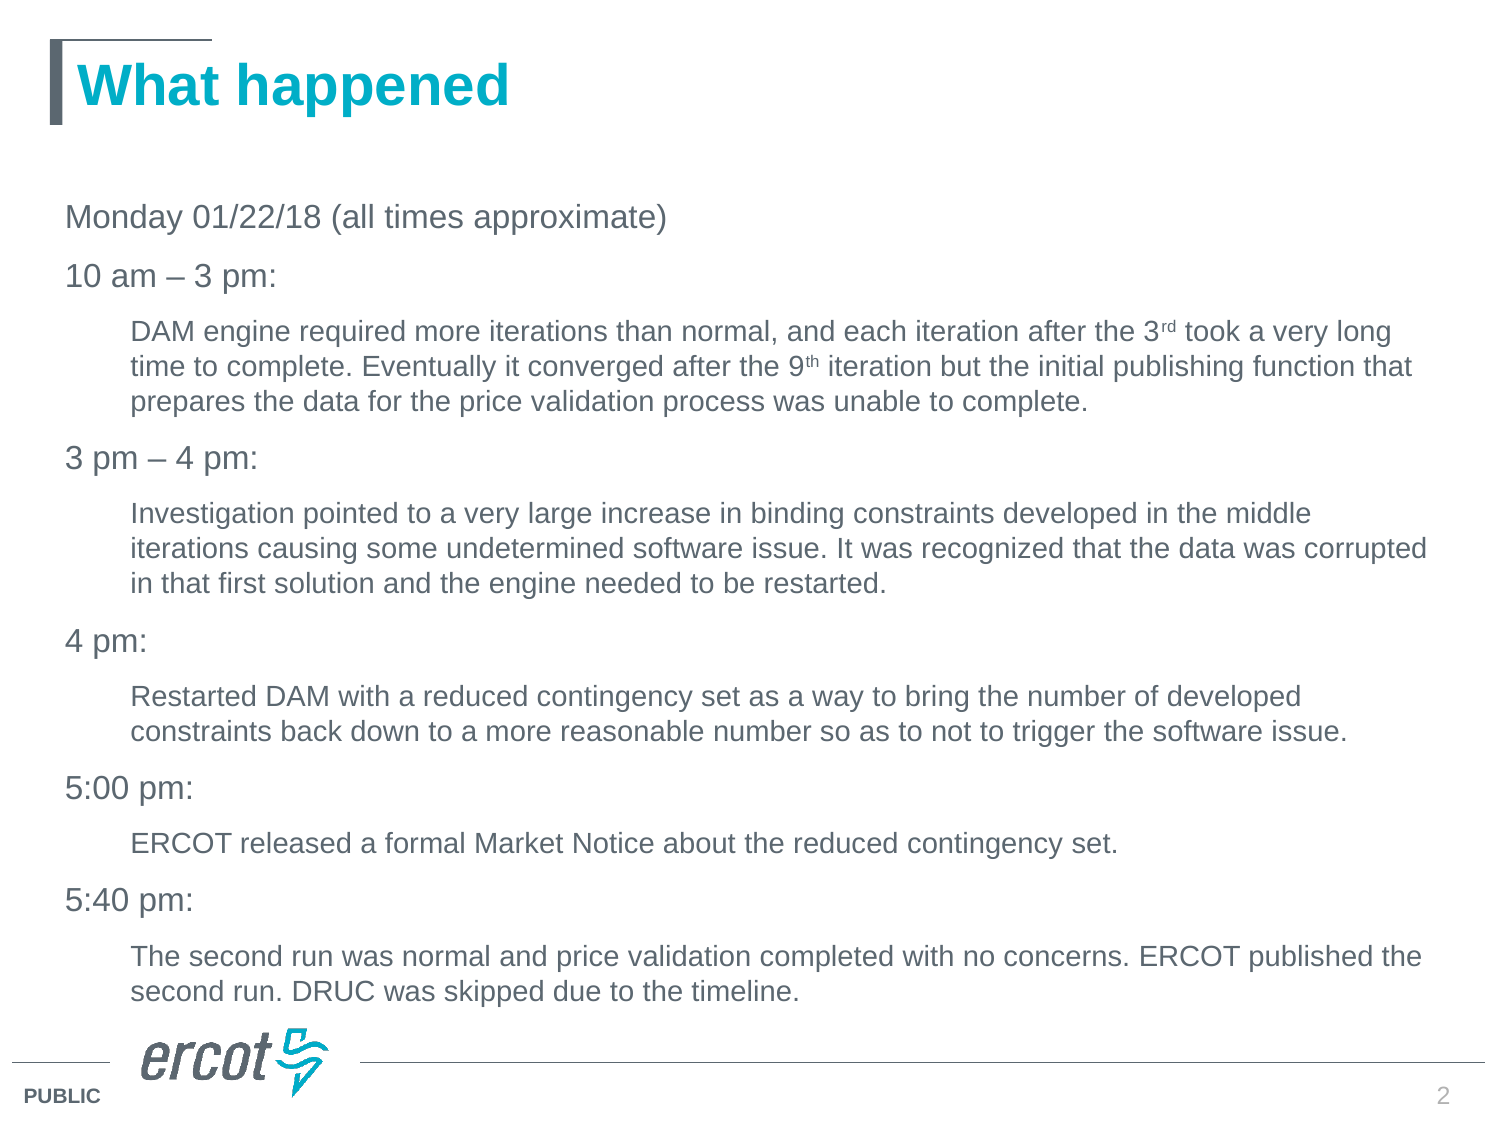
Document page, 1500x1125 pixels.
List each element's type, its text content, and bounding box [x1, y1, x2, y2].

title What happened [62, 39, 1450, 125]
picture [137, 1025, 332, 1100]
slide_number 2 [1400, 1076, 1488, 1113]
list Monday 01/22/18 (all times approximate) 10 am – 3 pm: DAM engine required more iterations than normal, and each iteration after the 3rd took a very long time to complete. Eventually it converged after the 9th iteration but the initial publishing function that prepares the data for the price validation process was unable to complete. 3 pm – 4 pm: Investigation pointed to a very large increase in binding constraints developed in the middle iterations causing some undetermined software issue. It was recognized that the data was corrupted in that first solution and the engine needed to be restarted. 4 pm: Restarted DAM with a reduced contingency set as a way to bring the number of developed constraints back down to a more reasonable number so as to not to trigger the software issue. 5:00 pm: ERCOT released a formal Market Notice about the reduced contingency set. 5:40 pm: The second run was normal and price validation completed with no concerns. ERCOT published the second run. DRUC was skipped due to the timeline. [50, 187, 1450, 1025]
